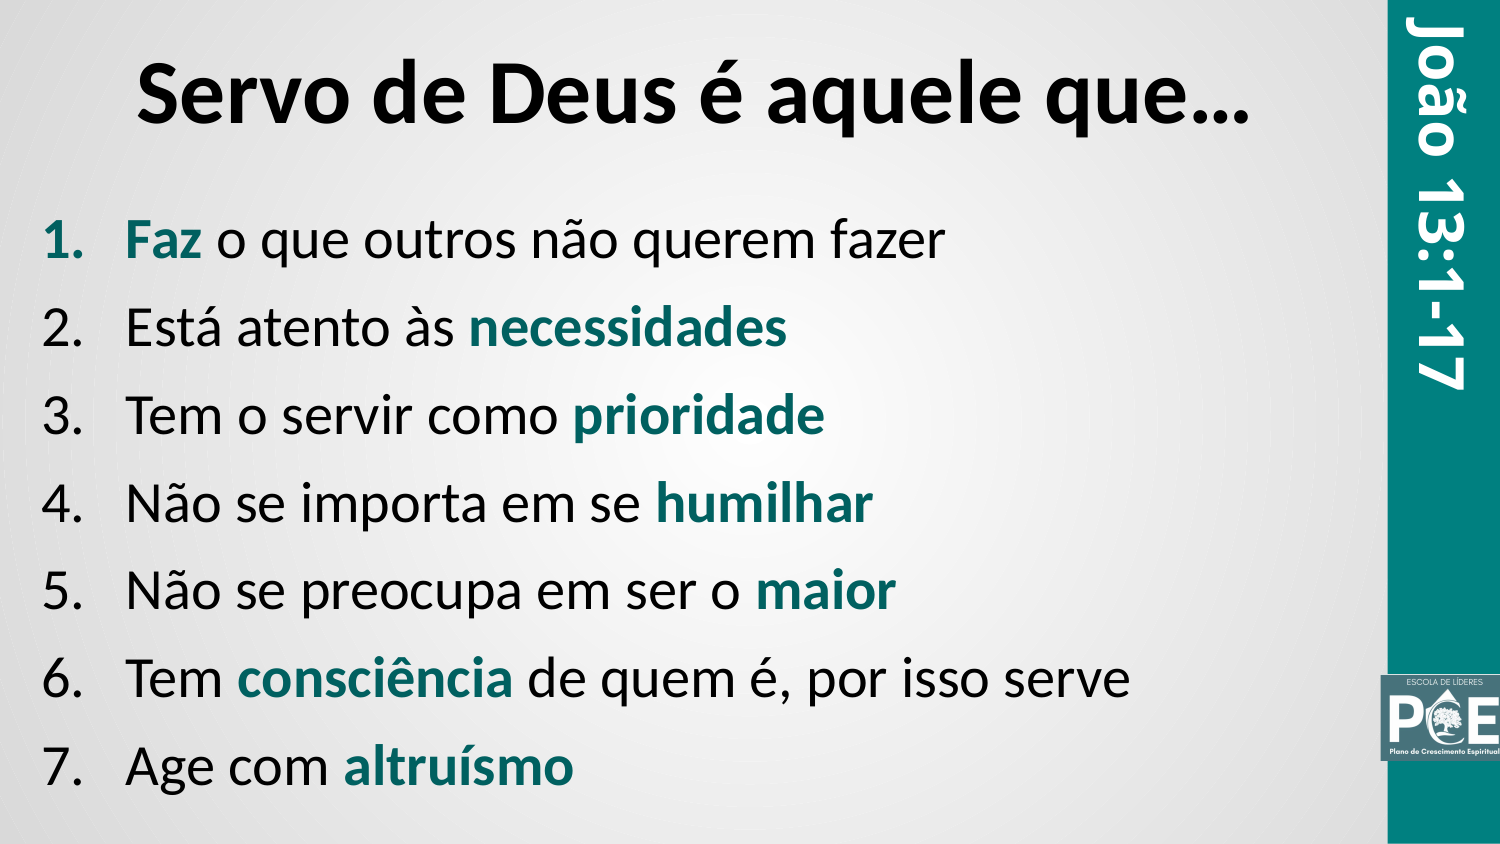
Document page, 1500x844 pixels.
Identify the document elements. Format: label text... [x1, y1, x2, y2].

text_box Faz o que outros não querem fazer Está atento às necessidades Tem o servir como prioridade Não se importa em se humilhar Não se preocupa em ser o maior Tem consciência de quem é, por isso serve Age com altruísmo [34, 200, 1359, 806]
picture [1380, 674, 1500, 761]
text_box Servo de Deus é aquele que… [34, 24, 1359, 150]
text_box João 13:1-17 [1399, 15, 1490, 743]
